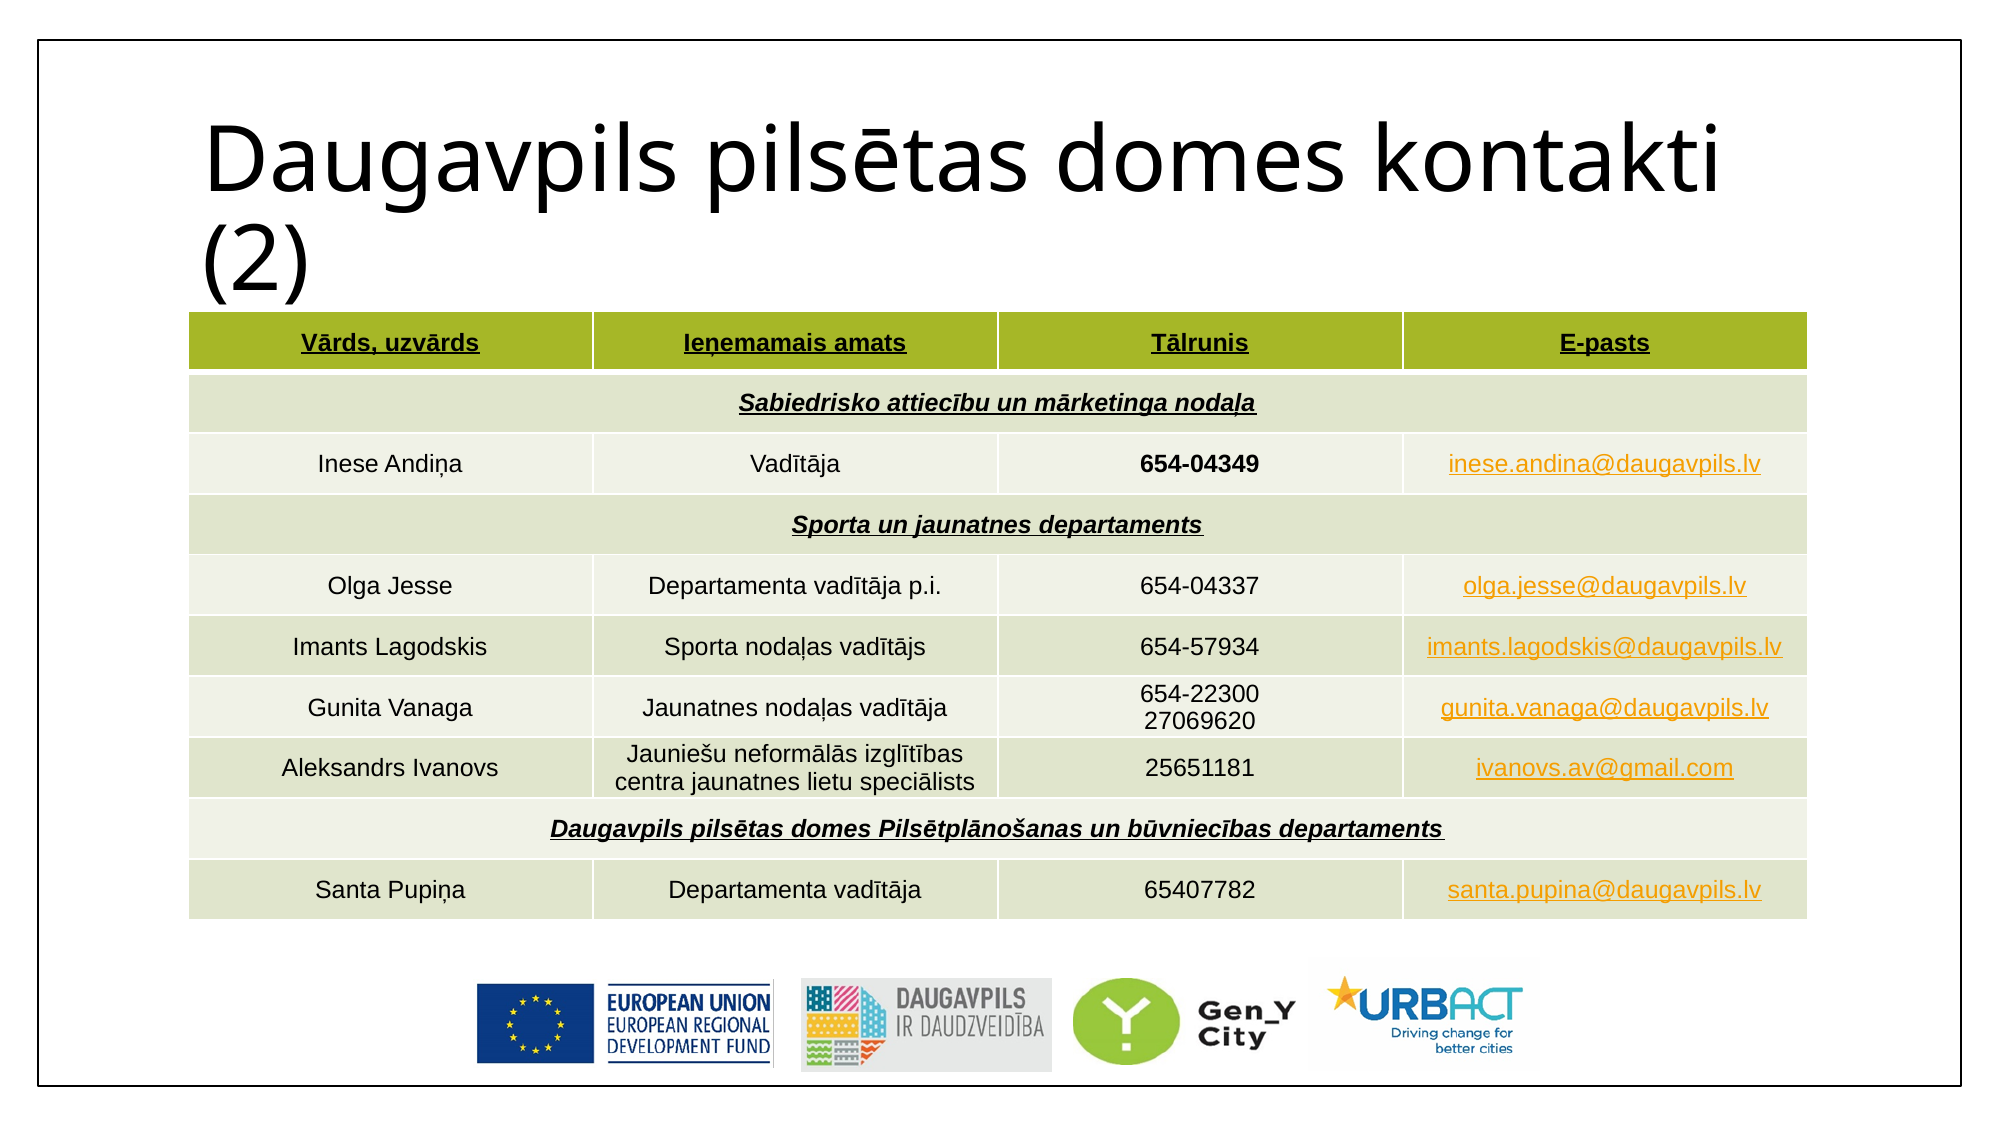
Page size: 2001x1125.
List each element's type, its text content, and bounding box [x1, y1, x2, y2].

table_cell 65407782 [999, 860, 1402, 919]
table_cell Gunita Vanaga [189, 677, 592, 736]
table_cell Daugavpils pilsētas domes Pilsētplānošanas un būvniecības departaments [189, 799, 1807, 858]
table_header Vārds, uzvārds [189, 312, 592, 369]
table_cell Vadītāja [594, 434, 997, 493]
table_header Ieņemamais amats [594, 312, 997, 369]
table_cell Departamenta vadītāja p.i. [594, 555, 997, 614]
table_cell Sporta un jaunatnes departaments [189, 495, 1807, 554]
table_cell Aleksandrs Ivanovs [189, 738, 592, 797]
table_cell 654-22300 27069620 [999, 677, 1402, 736]
table_cell Jauniešu neformālās izglītības centra jaunatnes lietu speciālists [594, 738, 997, 797]
table_cell 654-04349 [999, 434, 1402, 493]
table_cell 25651181 [999, 738, 1402, 797]
table_cell imants.lagodskis@daugavpils.lv [1404, 616, 1807, 675]
table_cell Olga Jesse [189, 555, 592, 614]
picture [473, 957, 1540, 1073]
table_cell santa.pupina@daugavpils.lv [1404, 860, 1807, 919]
table_cell Santa Pupiņa [189, 860, 592, 919]
table_cell Sporta nodaļas vadītājs [594, 616, 997, 675]
table_header Tālrunis [999, 312, 1402, 369]
table_cell Sabiedrisko attiecību un mārketinga nodaļa [189, 375, 1807, 432]
table_cell inese.andina@daugavpils.lv [1404, 434, 1807, 493]
table_cell Imants Lagodskis [189, 616, 592, 675]
table_cell Departamenta vadītāja [594, 860, 997, 919]
table_header E-pasts [1404, 312, 1807, 369]
table_cell 654-57934 [999, 616, 1402, 675]
table_cell gunita.vanaga@daugavpils.lv [1404, 677, 1807, 736]
table_cell ivanovs.av@gmail.com [1404, 738, 1807, 797]
table_cell olga.jesse@daugavpils.lv [1404, 555, 1807, 614]
table_cell Jaunatnes nodaļas vadītāja [594, 677, 997, 736]
table_cell Inese Andiņa [189, 434, 592, 493]
table_cell 654-04337 [999, 555, 1402, 614]
title Daugavpils pilsētas domes kontakti (2) [187, 99, 1808, 310]
